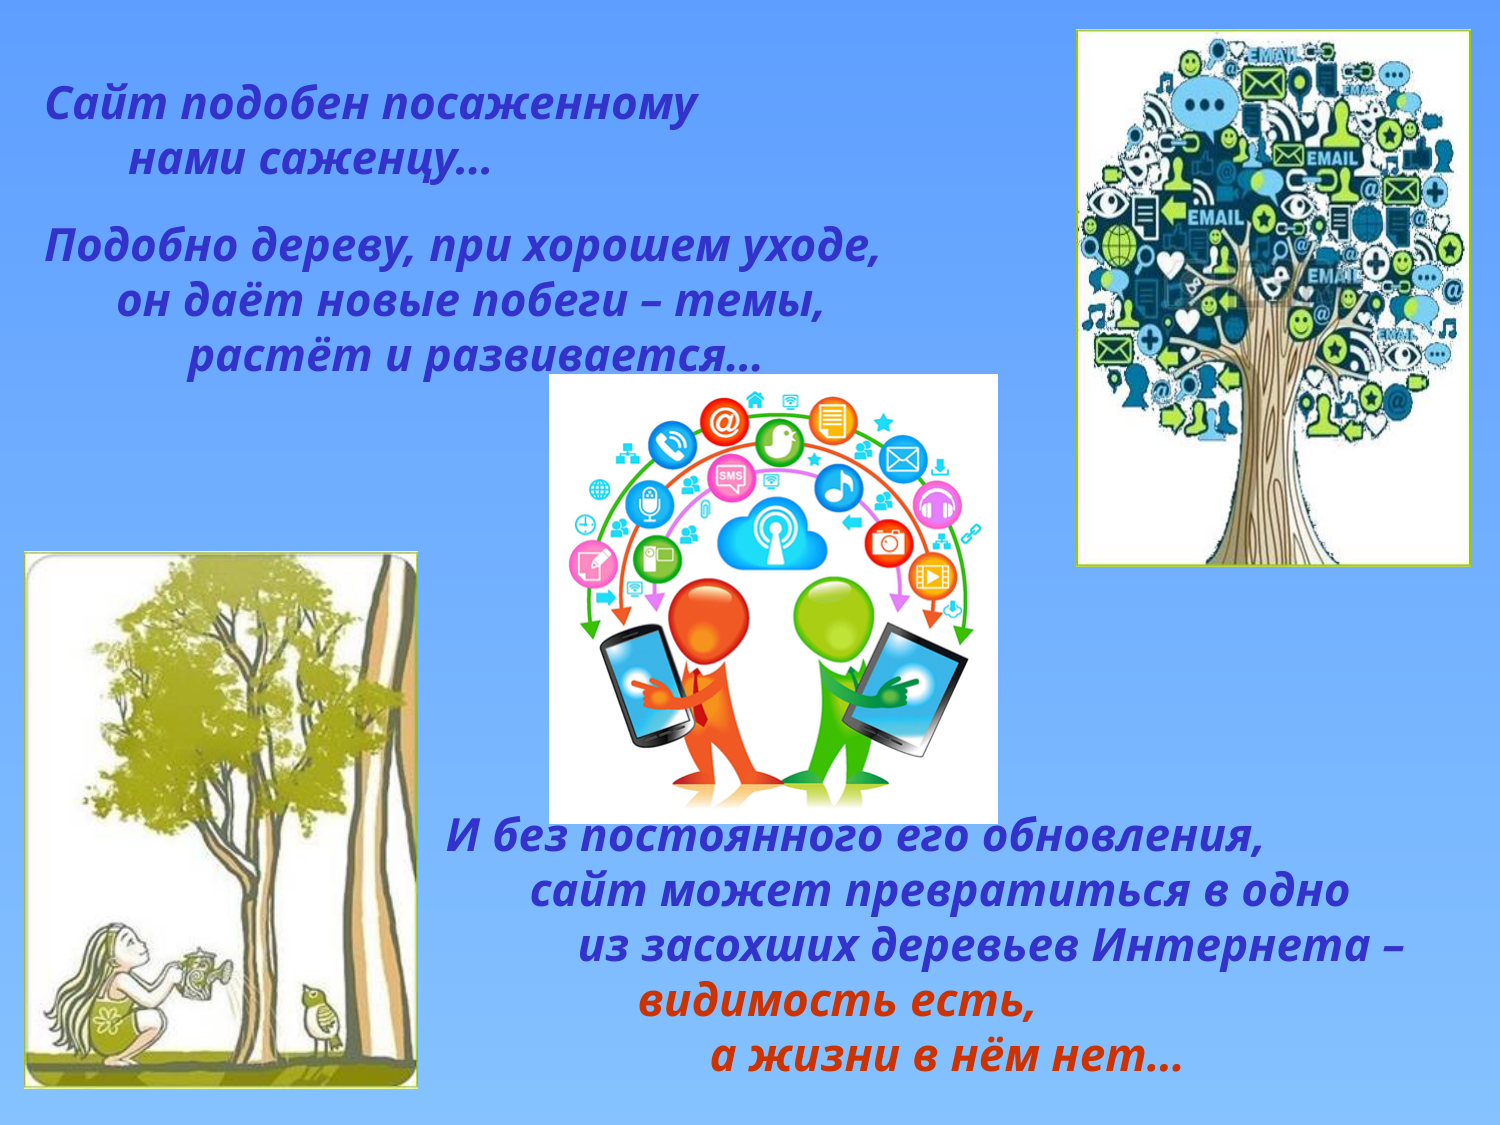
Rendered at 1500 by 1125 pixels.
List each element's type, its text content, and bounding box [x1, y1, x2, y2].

picture [1076, 29, 1471, 567]
picture [24, 551, 418, 1089]
text_box Сайт подобен посаженному нами саженцу… [29, 66, 1071, 191]
text_box И без постоянного его обновления, сайт может превратиться в одно из засохших деревьев Интернета – видимость есть, а жизни в нём нет… [430, 798, 1471, 1089]
text_box Подобно дереву, при хорошем уходе, он даёт новые побеги – темы, растёт и развивается… [29, 208, 1069, 388]
picture [548, 374, 998, 824]
